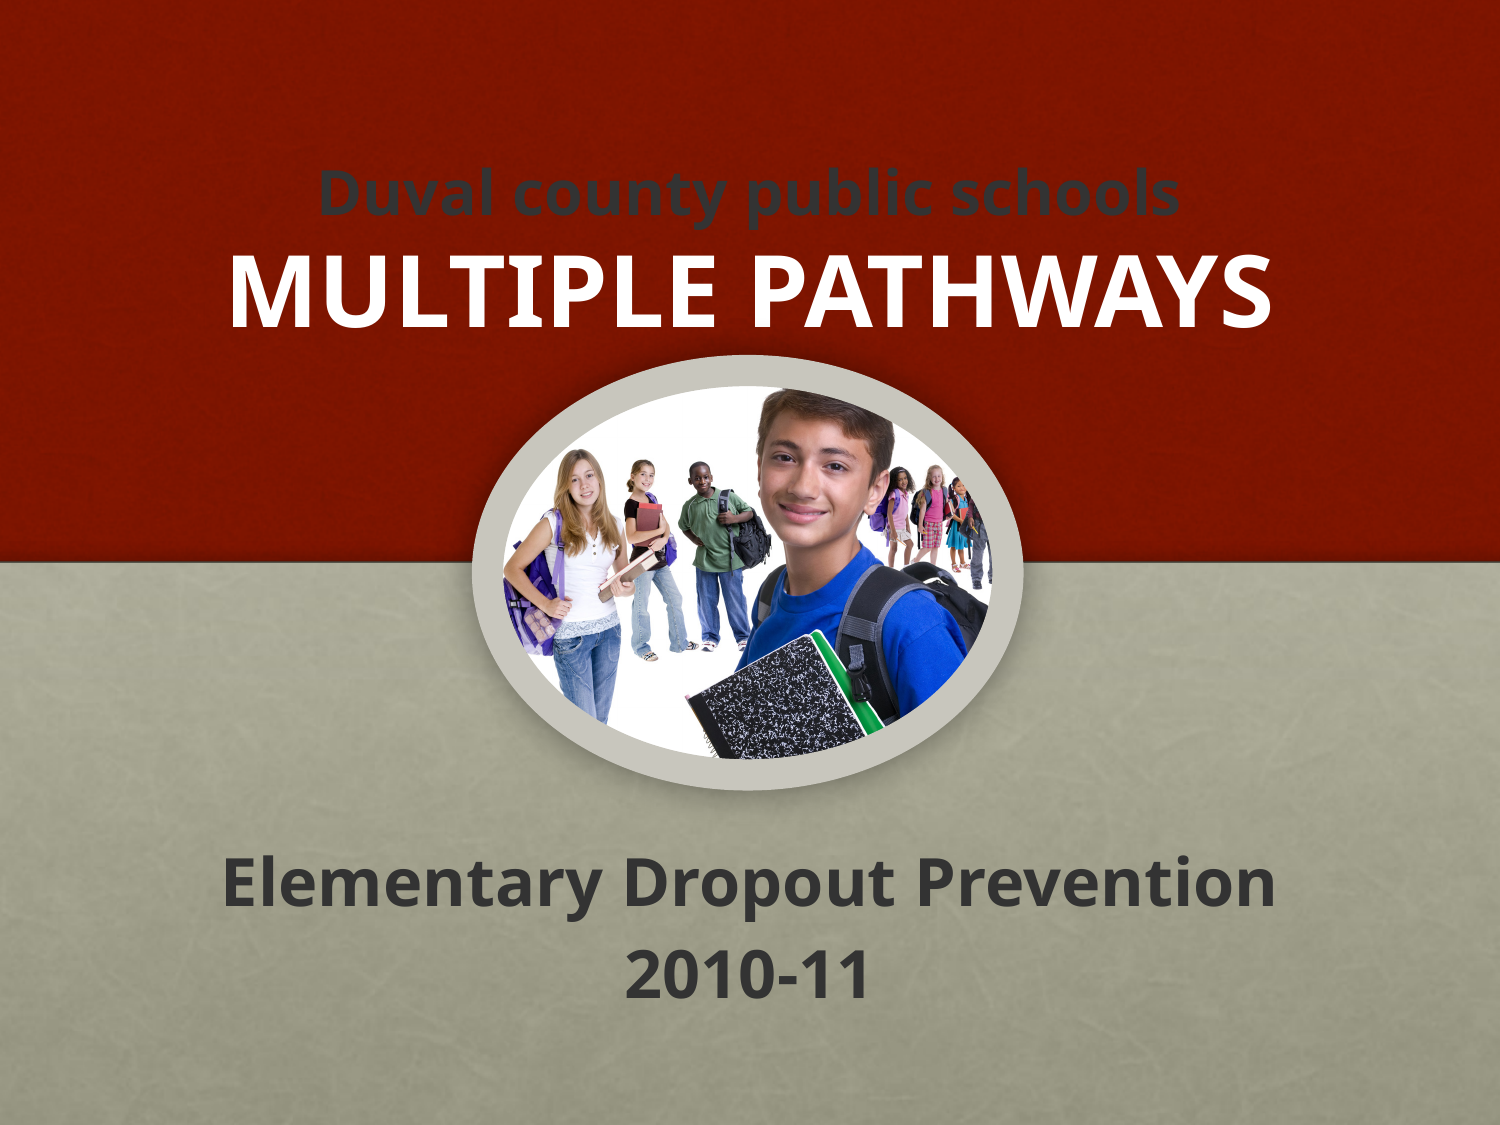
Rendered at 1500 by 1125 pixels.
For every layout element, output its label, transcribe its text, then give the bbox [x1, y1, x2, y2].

picture [0, 369, 1500, 1125]
subtitle Elementary Dropout Prevention 2010-11 [127, 812, 1372, 1040]
title Duval county public schools MULTIPLE PATHWAYS [127, 129, 1372, 371]
